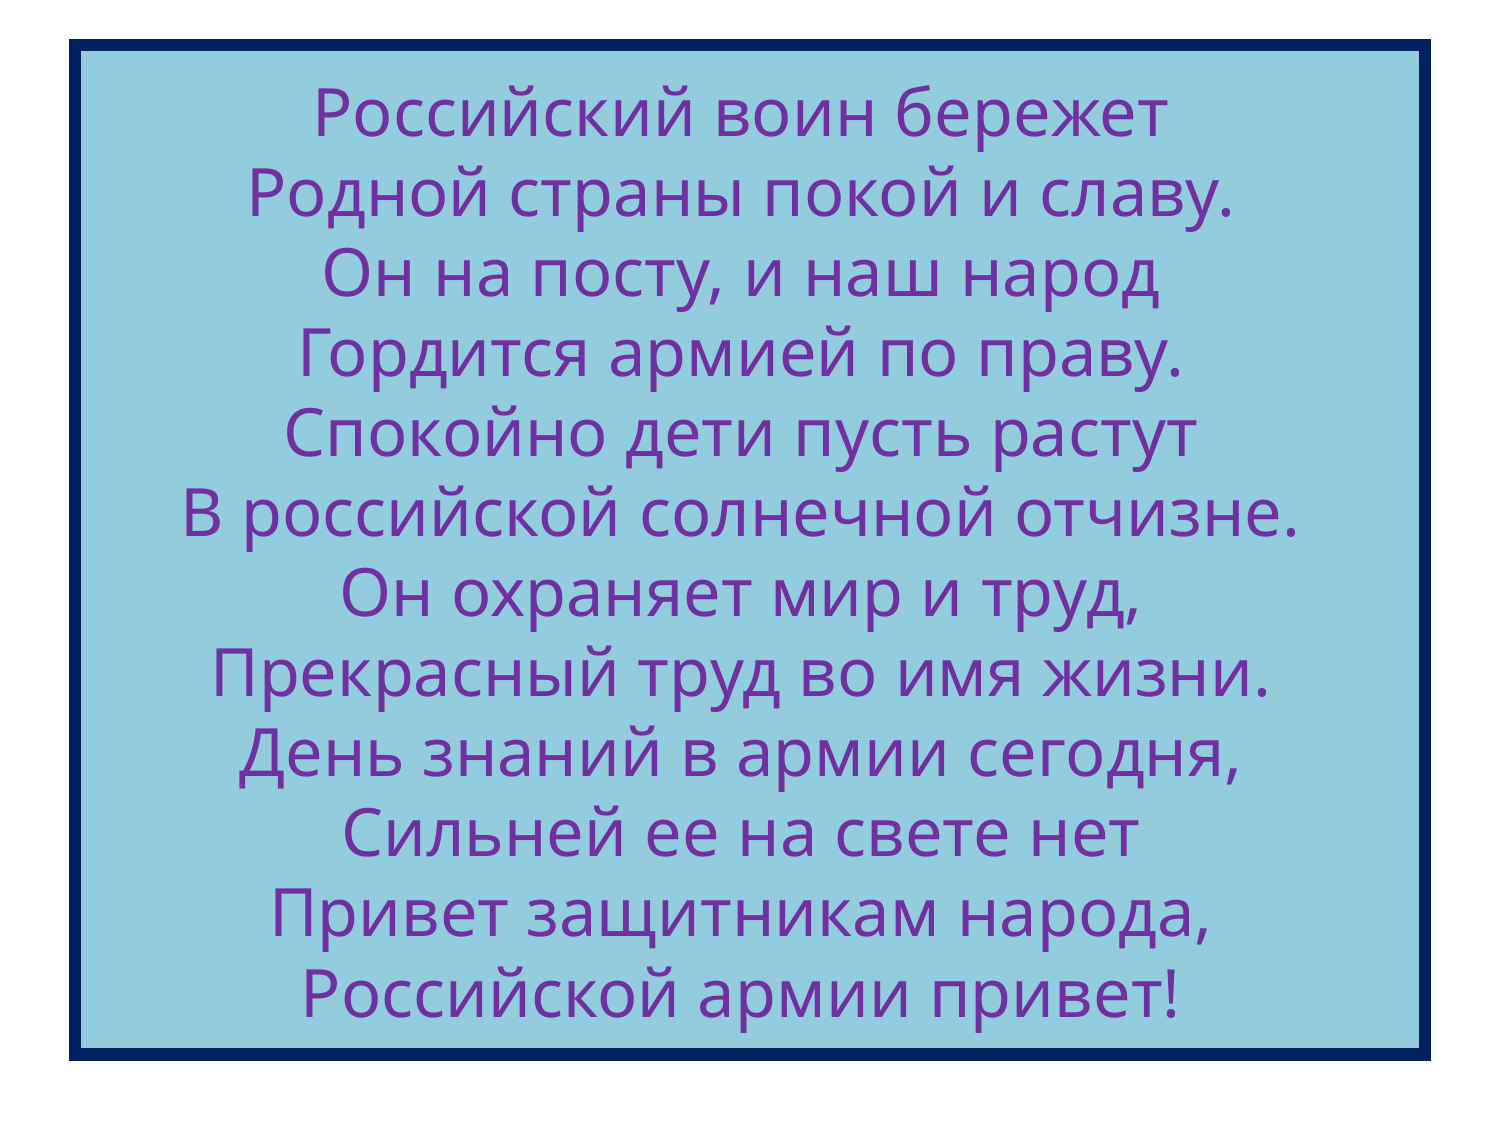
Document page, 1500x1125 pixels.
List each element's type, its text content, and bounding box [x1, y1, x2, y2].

title Российский воин бережет Родной страны покой и славу. Он на посту, и наш народ Гордится армией по праву. Спокойно дети пусть растут В российской солнечной отчизне. Он охраняет мир и труд, Прекрасный труд во имя жизни. День знаний в армии сегодня, Сильней ее на свете нет Привет защитникам народа, Российской армии привет! [74, 44, 1426, 1055]
